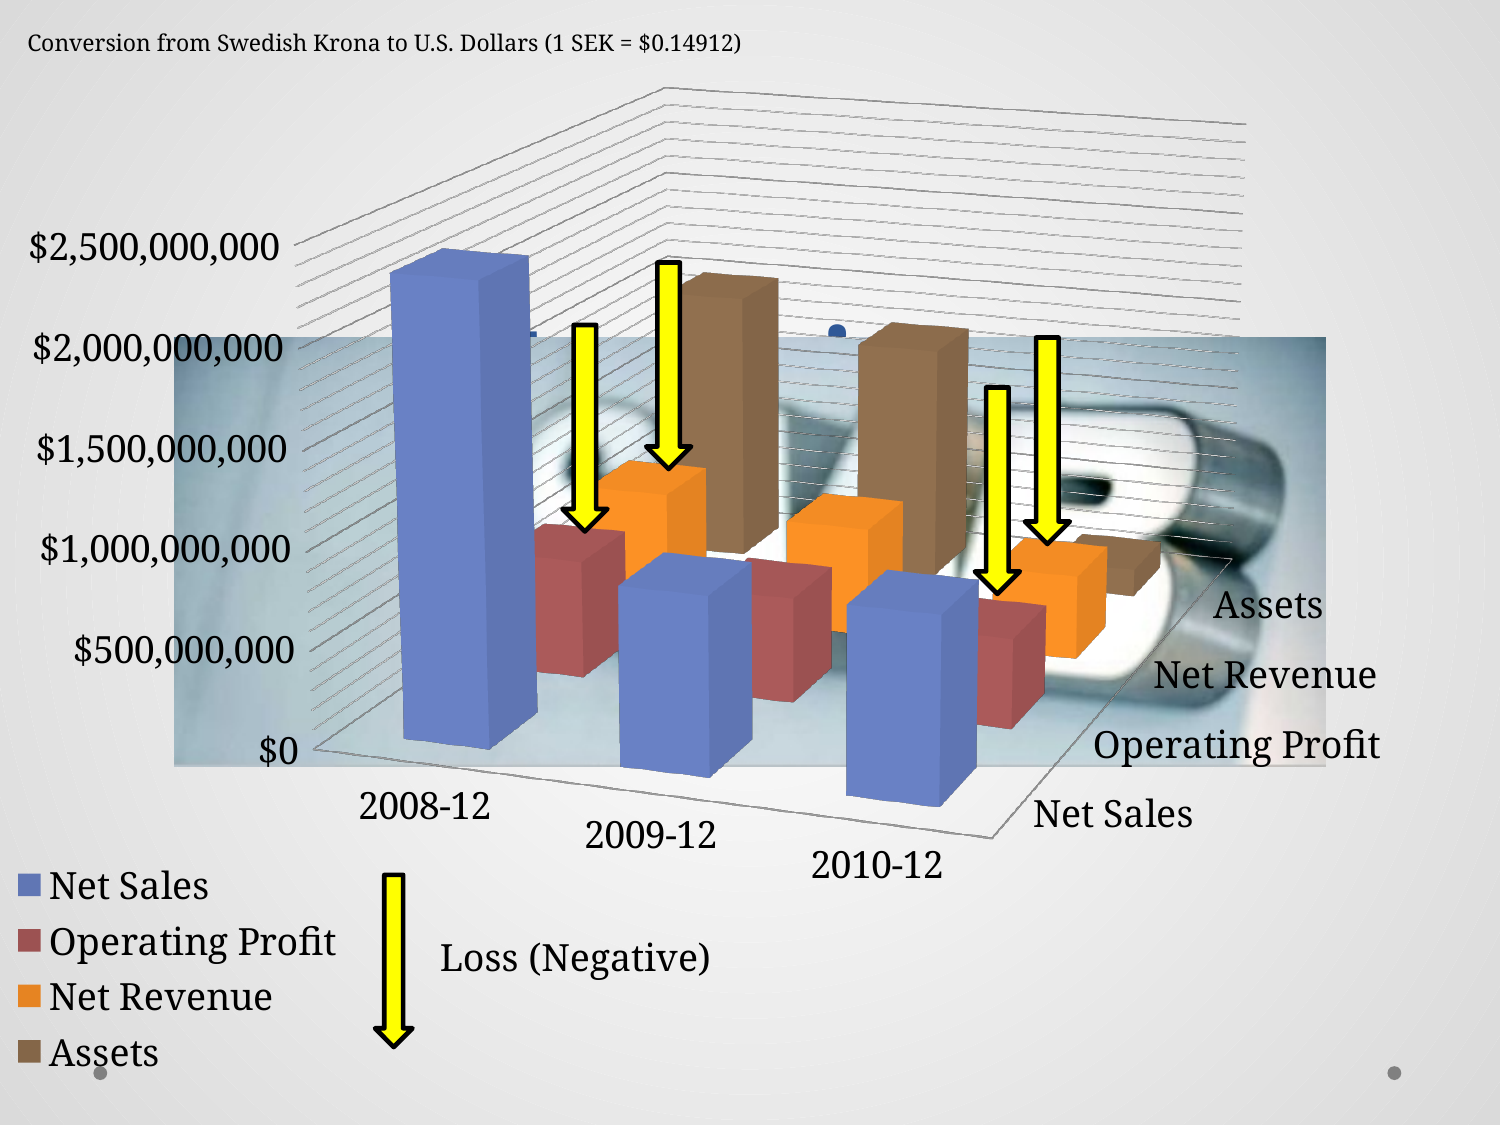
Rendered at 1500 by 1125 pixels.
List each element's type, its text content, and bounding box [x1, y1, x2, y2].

chart [0, 43, 1500, 1082]
text_box Conversion from Swedish Krona to U.S. Dollars (1 SEK = $0.14912) [12, 21, 1200, 42]
